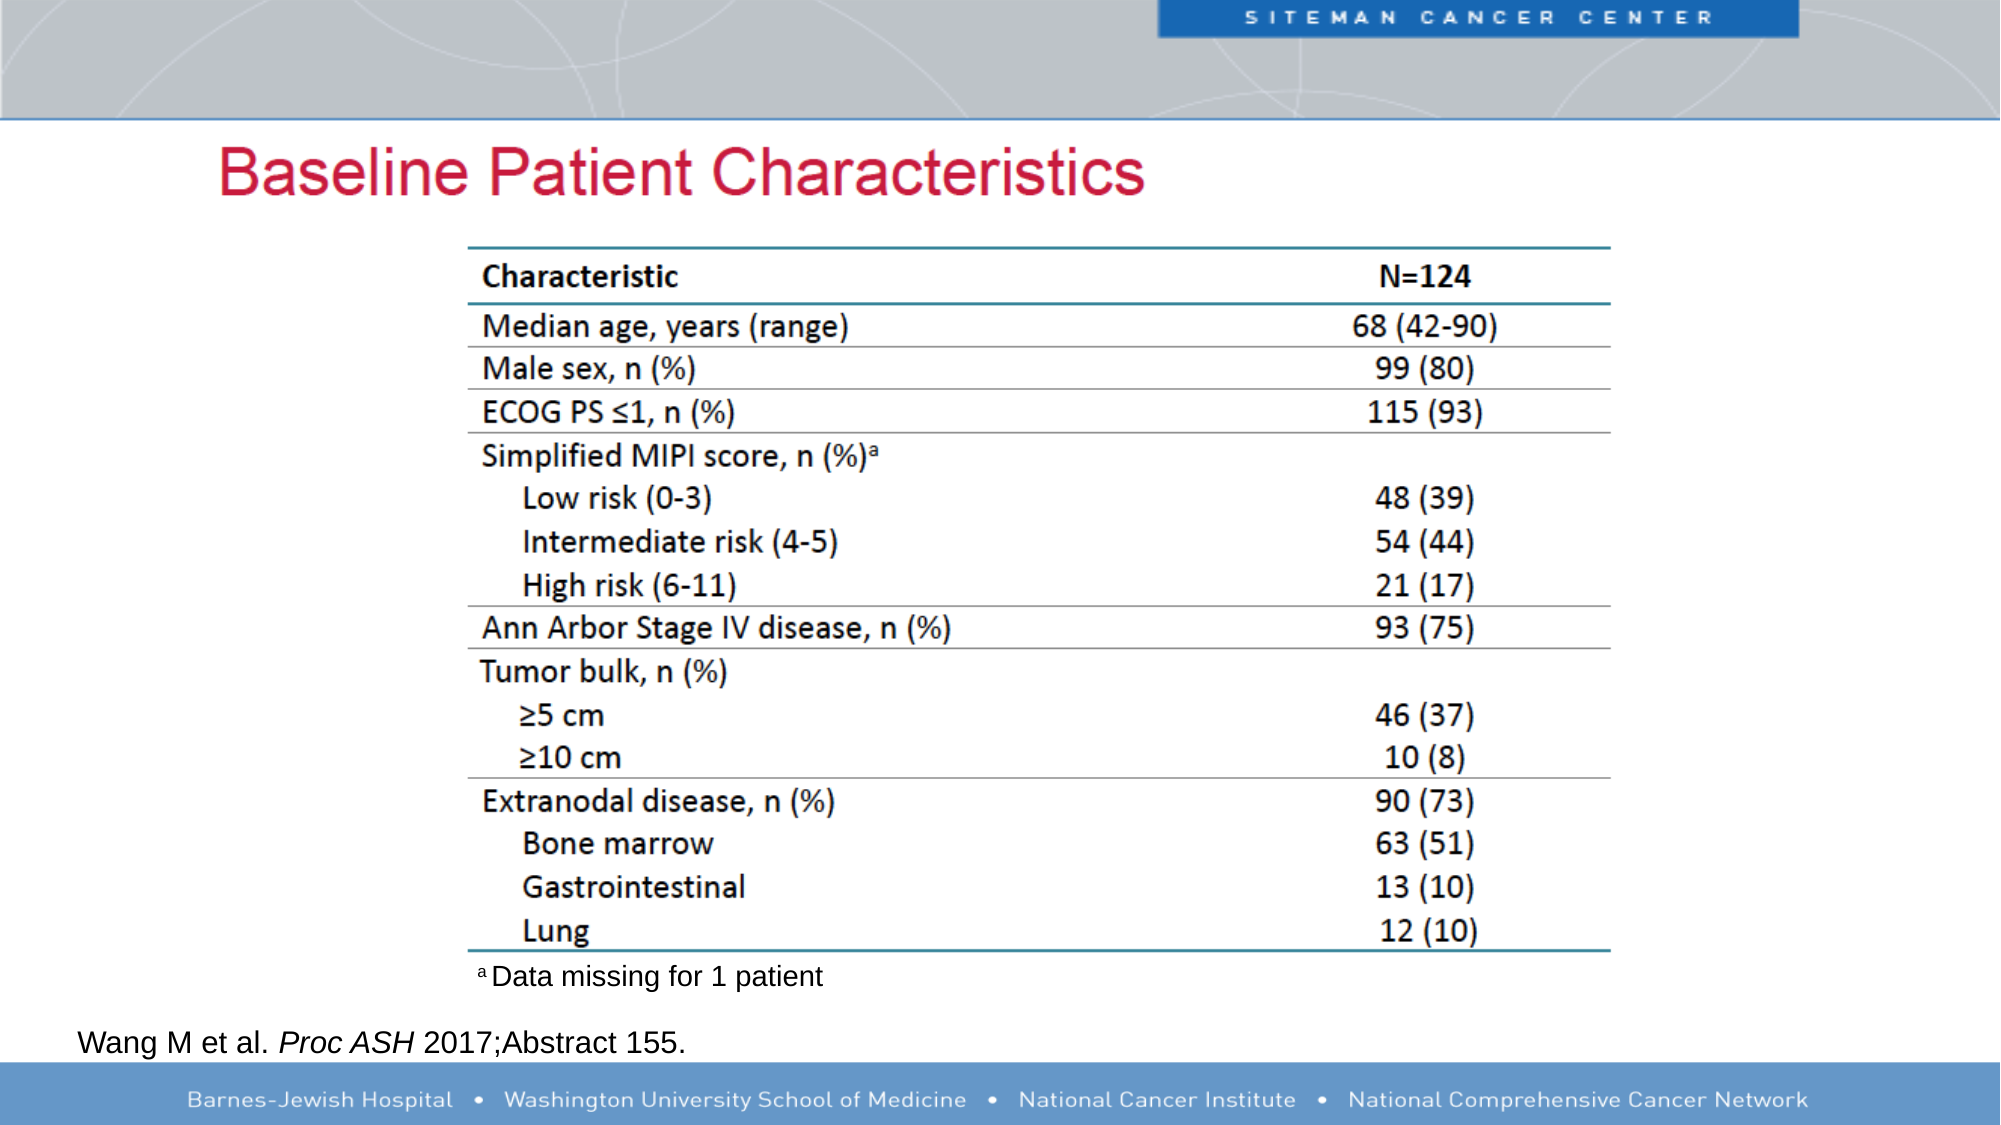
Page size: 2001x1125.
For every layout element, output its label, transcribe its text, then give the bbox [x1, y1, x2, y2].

picture [162, 1074, 1838, 1125]
text_box Wang M et al. Proc ASH 2017;Abstract 155. [62, 1014, 1000, 1067]
picture [0, 0, 2000, 125]
picture [174, 137, 1780, 973]
text_box a Data missing for 1 patient [462, 980, 1400, 1000]
